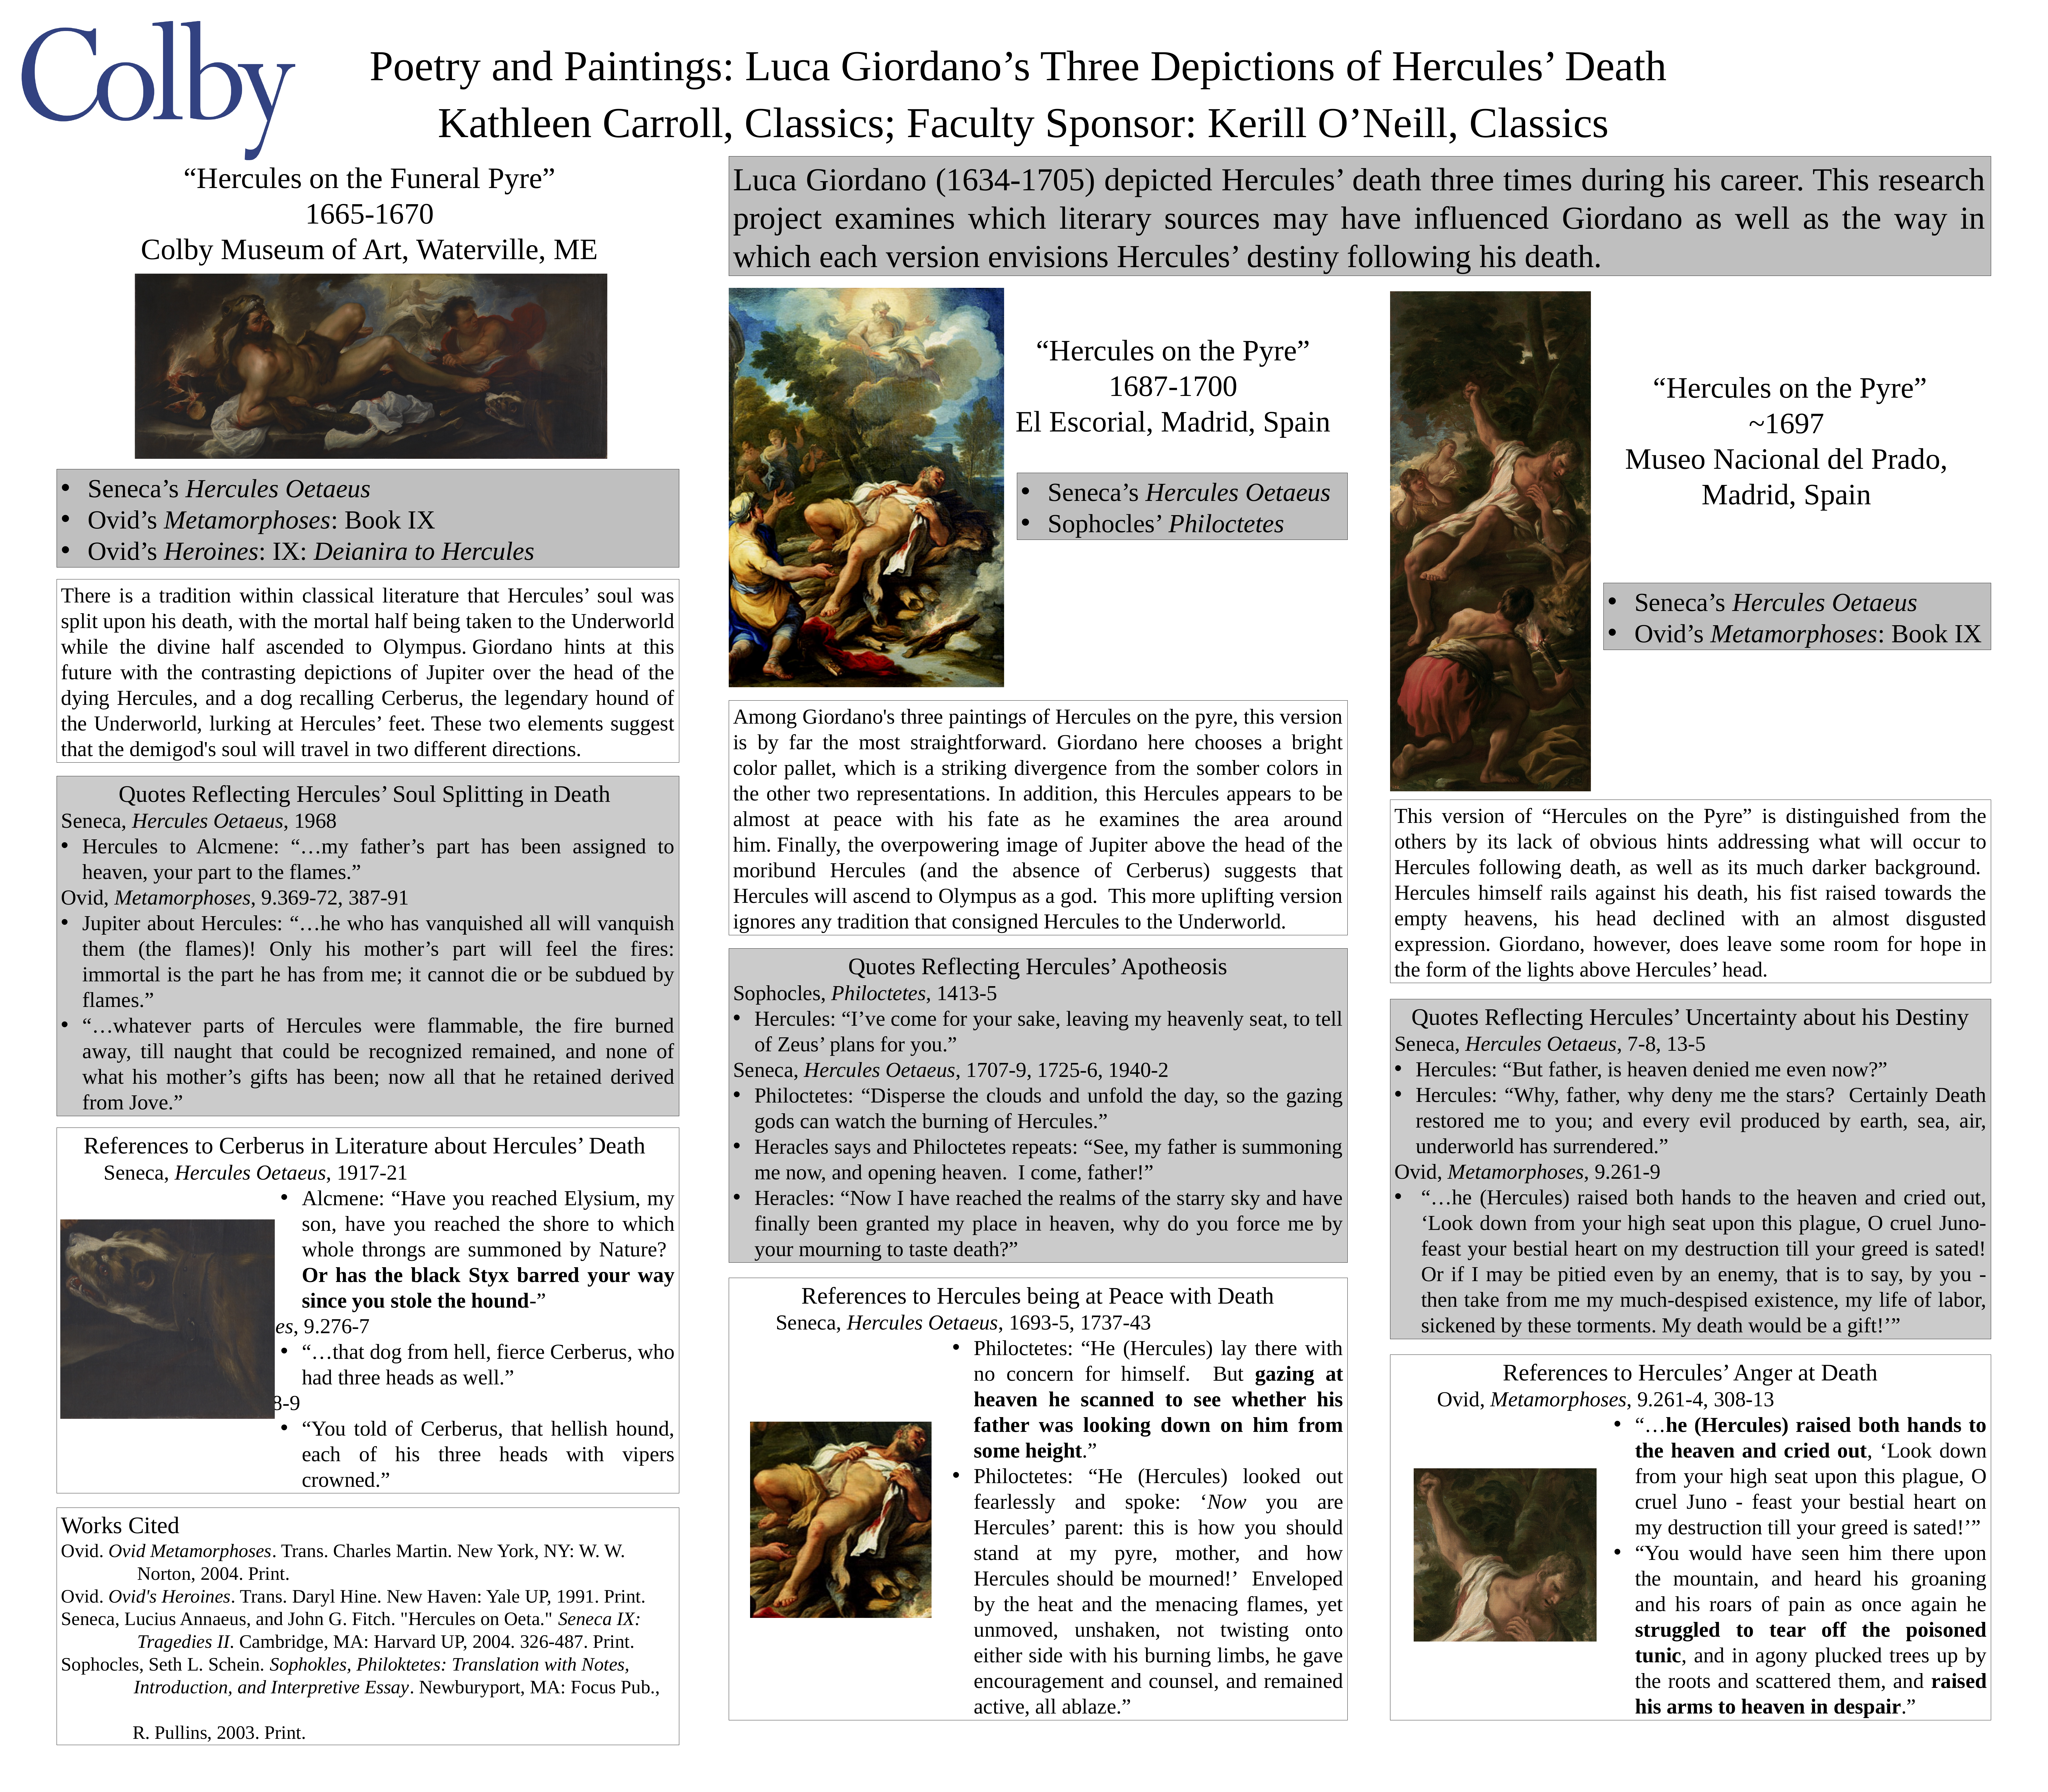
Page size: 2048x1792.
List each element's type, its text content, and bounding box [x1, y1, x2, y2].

picture [1414, 1468, 1597, 1642]
picture [60, 1219, 275, 1419]
text_box References to Cerberus in Literature about Hercules’ Death Seneca, Hercules Oetaeus, 1917-21 Alcmene: “Have you reached Elysium, my son, have you reached the shore to which whole throngs are summoned by Nature? Or has the black Styx barred your way since you stole the hound-” Ovid, Metamorphoses, 9.276-7 “…that dog from hell, fierce Cerberus, who had three heads as well.” Ovid, Heroines, 9.98-9 “You told of Cerberus, that hellish hound, each of his three heads with vipers crowned.” [57, 1128, 679, 1493]
text_box Quotes Reflecting Hercules’ Apotheosis Sophocles, Philoctetes, 1413-5 Hercules: “I’ve come for your sake, leaving my heavenly seat, to tell of Zeus’ plans for you.” Seneca, Hercules Oetaeus, 1707-9, 1725-6, 1940-2 Philoctetes: “Disperse the clouds and unfold the day, so the gazing gods can watch the burning of Hercules.” Heracles says and Philoctetes repeats: “See, my father is summoning me now, and opening heaven. I come, father!” Heracles: “Now I have reached the realms of the starry sky and have finally been granted my place in heaven, why do you force me by your mourning to taste death?” [729, 948, 1348, 1263]
text_box Kathleen Carroll, Classics; Faculty Sponsor: Kerill O’Neill, Classics [0, 92, 20, 148]
text_box Seneca’s Hercules Oetaeus Ovid’s Metamorphoses: Book IX [1603, 583, 1991, 650]
text_box References to Hercules being at Peace with Death Seneca, Hercules Oetaeus, 1693-5, 1737-43 Philoctetes: “He (Hercules) lay there with no concern for himself. But gazing at heaven he scanned to see whether his father was looking down on him from some height.” Philoctetes: “He (Hercules) looked out fearlessly and spoke: ‘Now you are Hercules’ parent: this is how you should stand at my pyre, mother, and how Hercules should be mourned!’ Enveloped by the heat and the menacing flames, yet unmoved, unshaken, not twisting onto either side with his burning limbs, he gave encouragement and counsel, and remained active, all ablaze.” [729, 1278, 1348, 1720]
text_box “Hercules on the Pyre” ~1697 Museo Nacional del Prado, Madrid, Spain [1593, 366, 1981, 513]
text_box Among Giordano's three paintings of Hercules on the pyre, this version is by far the most straightforward. Giordano here chooses a bright color pallet, which is a striking divergence from the somber colors in the other two representations. In addition, this Hercules appears to be almost at peace with his fate as he examines the area around him. Finally, the overpowering image of Jupiter above the head of the moribund Hercules (and the absence of Cerberus) suggests that Hercules will ascend to Olympus as a god. This more uplifting version ignores any tradition that consigned Hercules to the Underworld. [729, 700, 1348, 935]
picture [135, 274, 607, 459]
text_box Seneca’s Hercules Oetaeus Sophocles’ Philoctetes [1017, 473, 1348, 540]
text_box Works Cited Ovid. Ovid Metamorphoses. Trans. Charles Martin. New York, NY: W. W. Norton, 2004. Print. Ovid. Ovid's Heroines. Trans. Daryl Hine. New Haven: Yale UP, 1991. Print. Seneca, Lucius Annaeus, and John G. Fitch. "Hercules on Oeta." Seneca IX: Tragedies II. Cambridge, MA: Harvard UP, 2004. 326-487. Print. Sophocles, Seth L. Schein. Sophokles, Philoktetes: Translation with Notes, Introduction, and Interpretive Essay. Newburyport, MA: Focus Pub., R. Pullins, 2003. Print. [57, 1508, 679, 1745]
text_box Quotes Reflecting Hercules’ Uncertainty about his Destiny Seneca, Hercules Oetaeus, 7-8, 13-5 Hercules: “But father, is heaven denied me even now?” Hercules: “Why, father, why deny me the stars? Certainly Death restored me to you; and every evil produced by earth, sea, air, underworld has surrendered.” Ovid, Metamorphoses, 9.261-9 “…he (Hercules) raised both hands to the heaven and cried out, ‘Look down from your high seat upon this plague, O cruel Juno- feast your bestial heart on my destruction till your greed is sated! Or if I may be pitied even by an enemy, that is to say, by you - then take from me my much-despised existence, my life of labor, sickened by these torments. My death would be a gift!’” [1390, 999, 1991, 1339]
text_box Poetry and Paintings: Luca Giordano’s Three Depictions of Hercules’ Death [0, 35, 20, 91]
picture [750, 1422, 932, 1618]
picture [22, 21, 295, 160]
text_box Luca Giordano (1634-1705) depicted Hercules’ death three times during his career. This research project examines which literary sources may have influenced Giordano as well as the way in which each version envisions Hercules’ destiny following his death. [729, 156, 1991, 276]
picture [1390, 291, 1591, 791]
text_box Seneca’s Hercules Oetaeus Ovid’s Metamorphoses: Book IX Ovid’s Heroines: IX: Deianira to Hercules [57, 469, 679, 567]
text_box Kathleen Carroll, Classics; Faculty Sponsor: Kerill O’Neill, Classics [296, 92, 2048, 148]
text_box “Hercules on the Pyre” 1687-1700 El Escorial, Madrid, Spain [1005, 329, 1344, 440]
text_box This version of “Hercules on the Pyre” is distinguished from the others by its lack of obvious hints addressing what will occur to Hercules following death, as well as its much darker background. Hercules himself rails against his death, his fist raised towards the empty heavens, his head declined with an almost disgusted expression. Giordano, however, does leave some room for hope in the form of the lights above Hercules’ head. [1390, 800, 1991, 983]
picture [729, 288, 1004, 687]
text_box References to Hercules’ Anger at Death Ovid, Metamorphoses, 9.261-4, 308-13 “…he (Hercules) raised both hands to the heaven and cried out, ‘Look down from your high seat upon this plague, O cruel Juno - feast your bestial heart on my destruction till your greed is sated!’” “You would have seen him there upon the mountain, and heard his groaning and his roars of pain as once again he struggled to tear off the poisoned tunic, and in agony plucked trees up by the roots and scattered them, and raised his arms to heaven in despair.” [1390, 1355, 1991, 1720]
text_box [1070, 313, 1079, 384]
text_box There is a tradition within classical literature that Hercules’ soul was split upon his death, with the mortal half being taken to the Underworld while the divine half ascended to Olympus. Giordano hints at this future with the contrasting depictions of Jupiter over the head of the dying Hercules, and a dog recalling Cerberus, the legendary hound of the Underworld, lurking at Hercules’ feet. These two elements suggest that the demigod's soul will travel in two different directions. [57, 579, 679, 763]
text_box Poetry and Paintings: Luca Giordano’s Three Depictions of Hercules’ Death [296, 35, 2048, 91]
text_box Quotes Reflecting Hercules’ Soul Splitting in Death Seneca, Hercules Oetaeus, 1968 Hercules to Alcmene: “…my father’s part has been assigned to heaven, your part to the flames.” Ovid, Metamorphoses, 9.369-72, 387-91 Jupiter about Hercules: “…he who has vanquished all will vanquish them (the flames)! Only his mother’s part will feel the fires: immortal is the part he has from me; it cannot die or be subdued by flames.” “…whatever parts of Hercules were flammable, the fire burned away, till naught that could be recognized remained, and none of what his mother’s gifts has been; now all that he retained derived from Jove.” [57, 776, 679, 1116]
text_box “Hercules on the Funeral Pyre” 1665-1670 Colby Museum of Art, Waterville, ME [128, 156, 612, 267]
